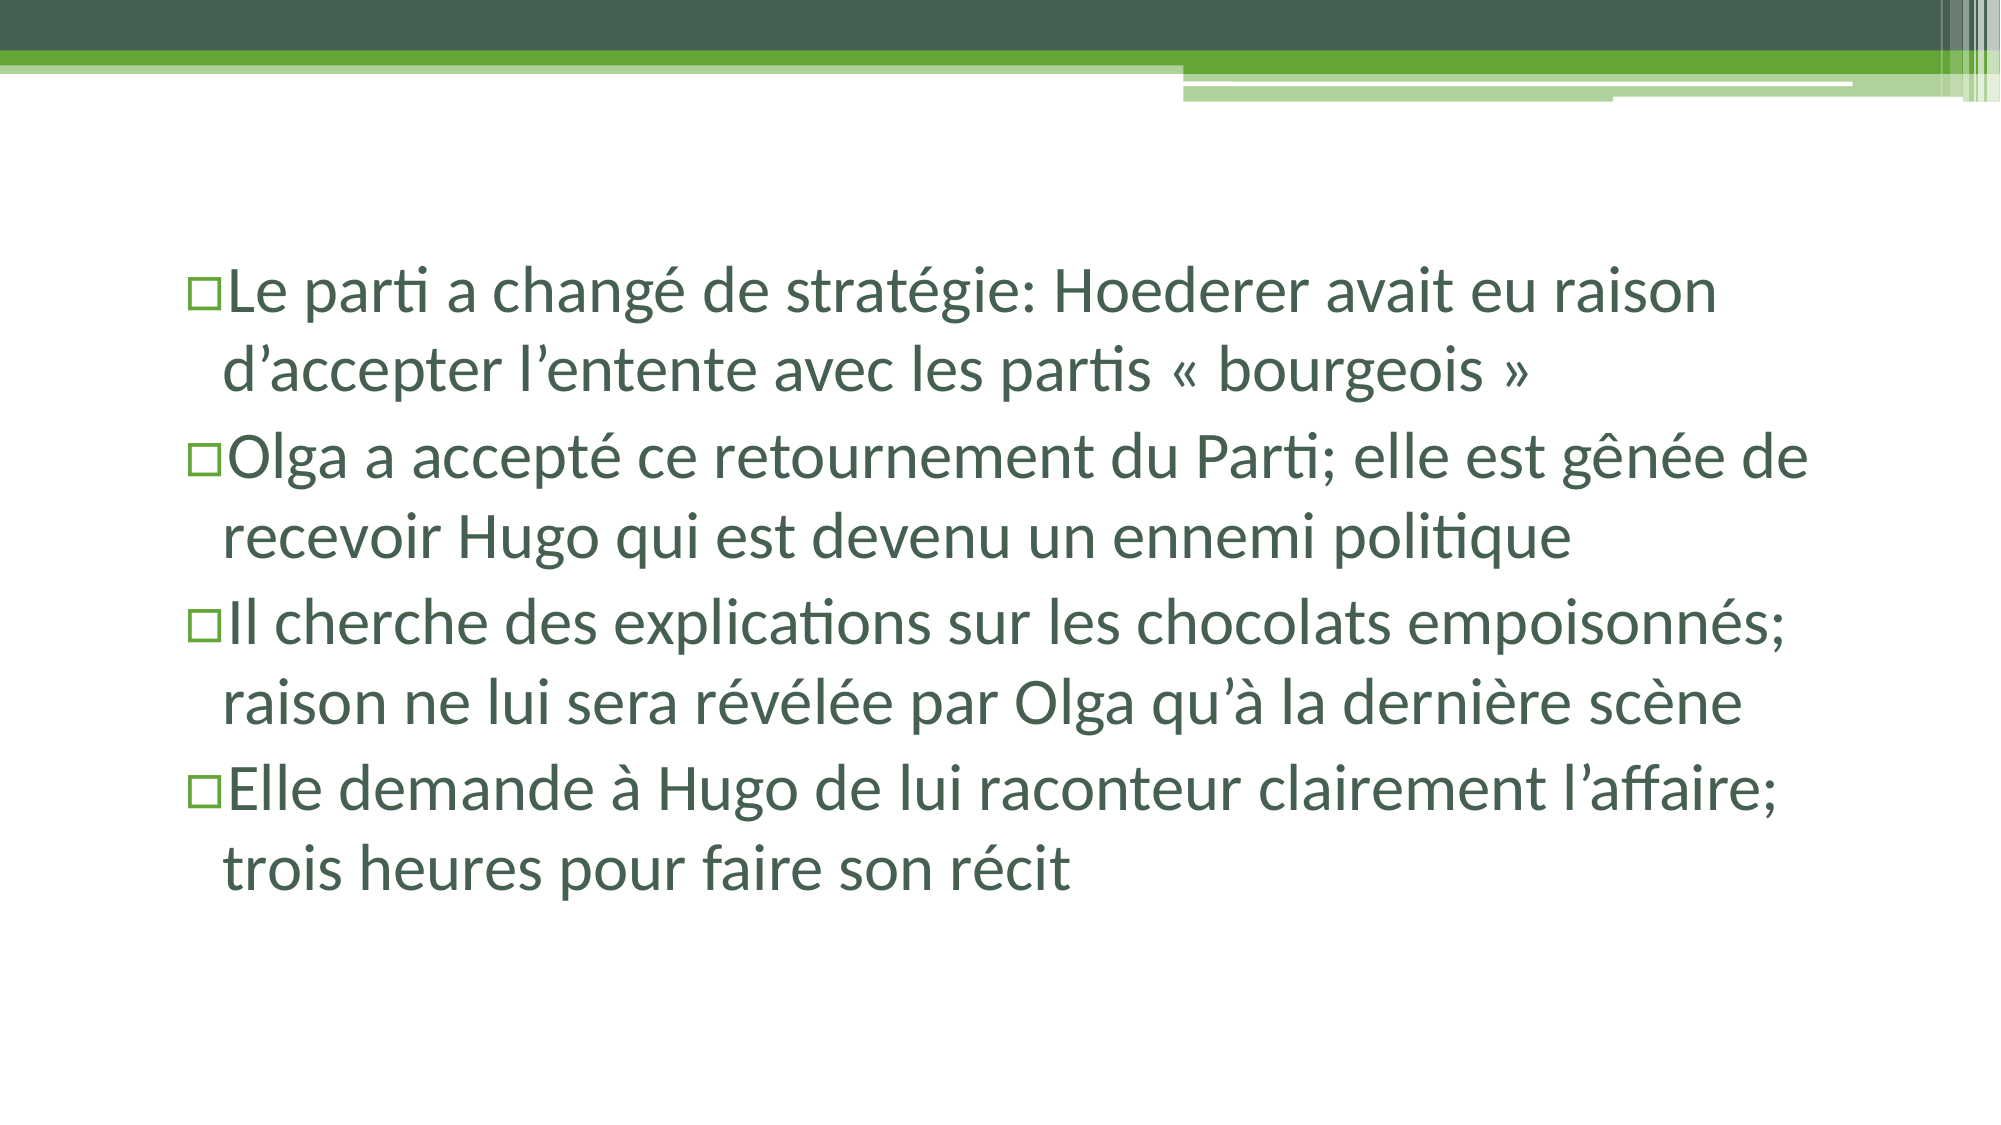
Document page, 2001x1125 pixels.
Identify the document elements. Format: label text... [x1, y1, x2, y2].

list Le parti a changé de stratégie: Hoederer avait eu raison d’accepter l’entente avec les partis « bourgeois » Olga a accepté ce retournement du Parti; elle est gênée de recevoir Hugo qui est devenu un ennemi politique Il cherche des explications sur les chocolats empoisonnés; raison ne lui sera révélée par Olga qu’à la dernière scène Elle demande à Hugo de lui raconteur clairement l’affaire; trois heures pour faire son récit [99, 237, 1900, 1079]
